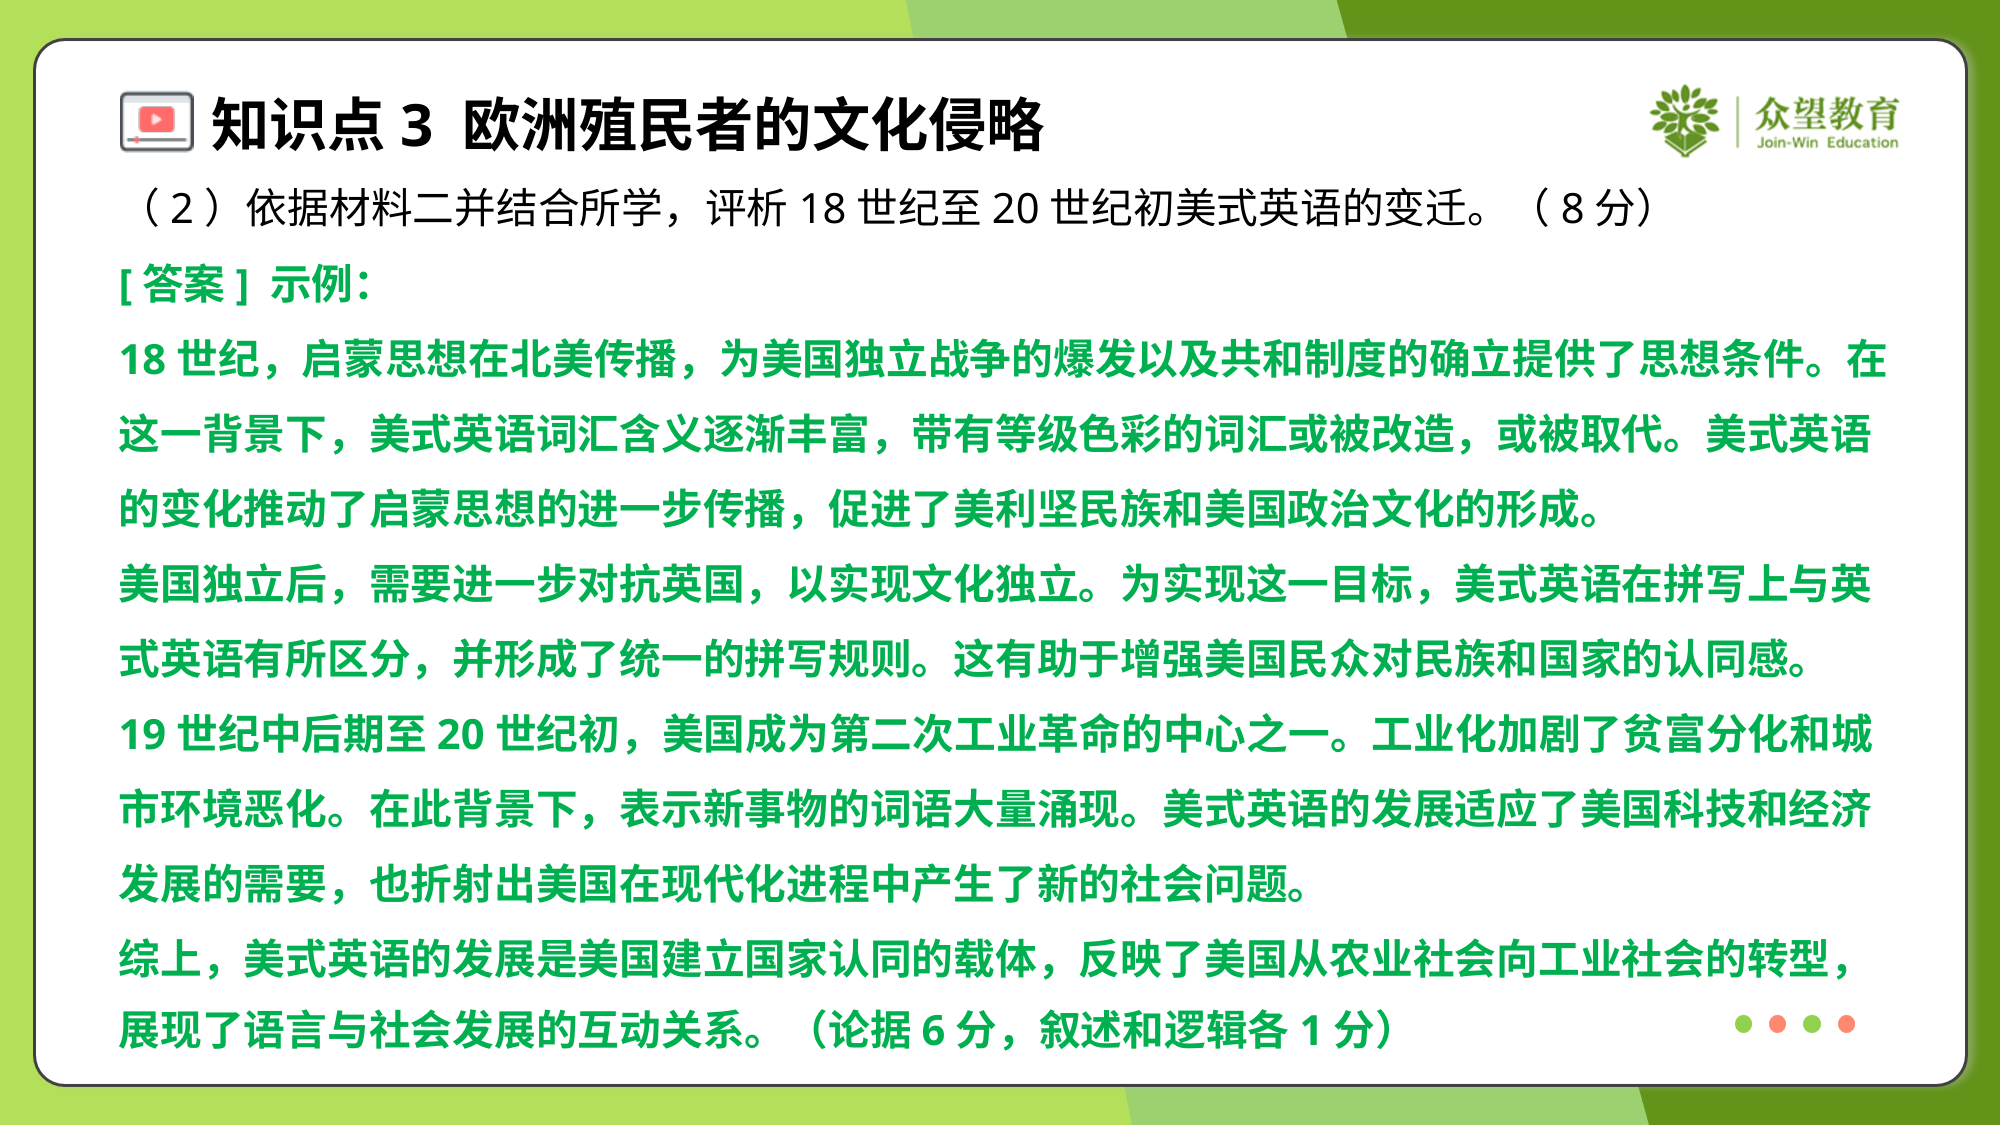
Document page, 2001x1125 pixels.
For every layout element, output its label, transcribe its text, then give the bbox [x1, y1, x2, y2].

picture [0, 0, 2000, 1125]
text_box [答案] 示例： 18世纪，启蒙思想在北美传播，为美国独立战争的爆发以及共和制度的确立提供了思想条件。在 这一背景下，美式英语词汇含义逐渐丰富，带有等级色彩的词汇或被改造，或被取代。美式英语 的变化推动了启蒙思想的进一步传播，促进了美利坚民族和美国政治文化的形成。 美国独立后，需要进一步对抗英国，以实现文化独立。为实现这一目标，美式英语在拼写上与英 式英语有所区分，并形成了统一的拼写规则。这有助于增强美国民众对民族和国家的认同感。 19世纪中后期至20世纪初，美国成为第二次工业革命的中心之一。工业化加剧了贫富分化和城 市环境恶化。在此背景下，表示新事物的词语大量涌现。美式英语的发展适应了美国科技和经济 发展的需要，也折射出美国在现代化进程中产生了新的社会问题。 综上，美式英语的发展是美国建立国家认同的载体，反映了美国从农业社会向工业社会的转型， 展现了语言与社会发展的互动关系。（论据6分，叙述和逻辑各1分） [118, 232, 1883, 1047]
text_box （2）依据材料二并结合所学，评析18世纪至20世纪初美式英语的变迁。（8分） [118, 159, 1883, 225]
